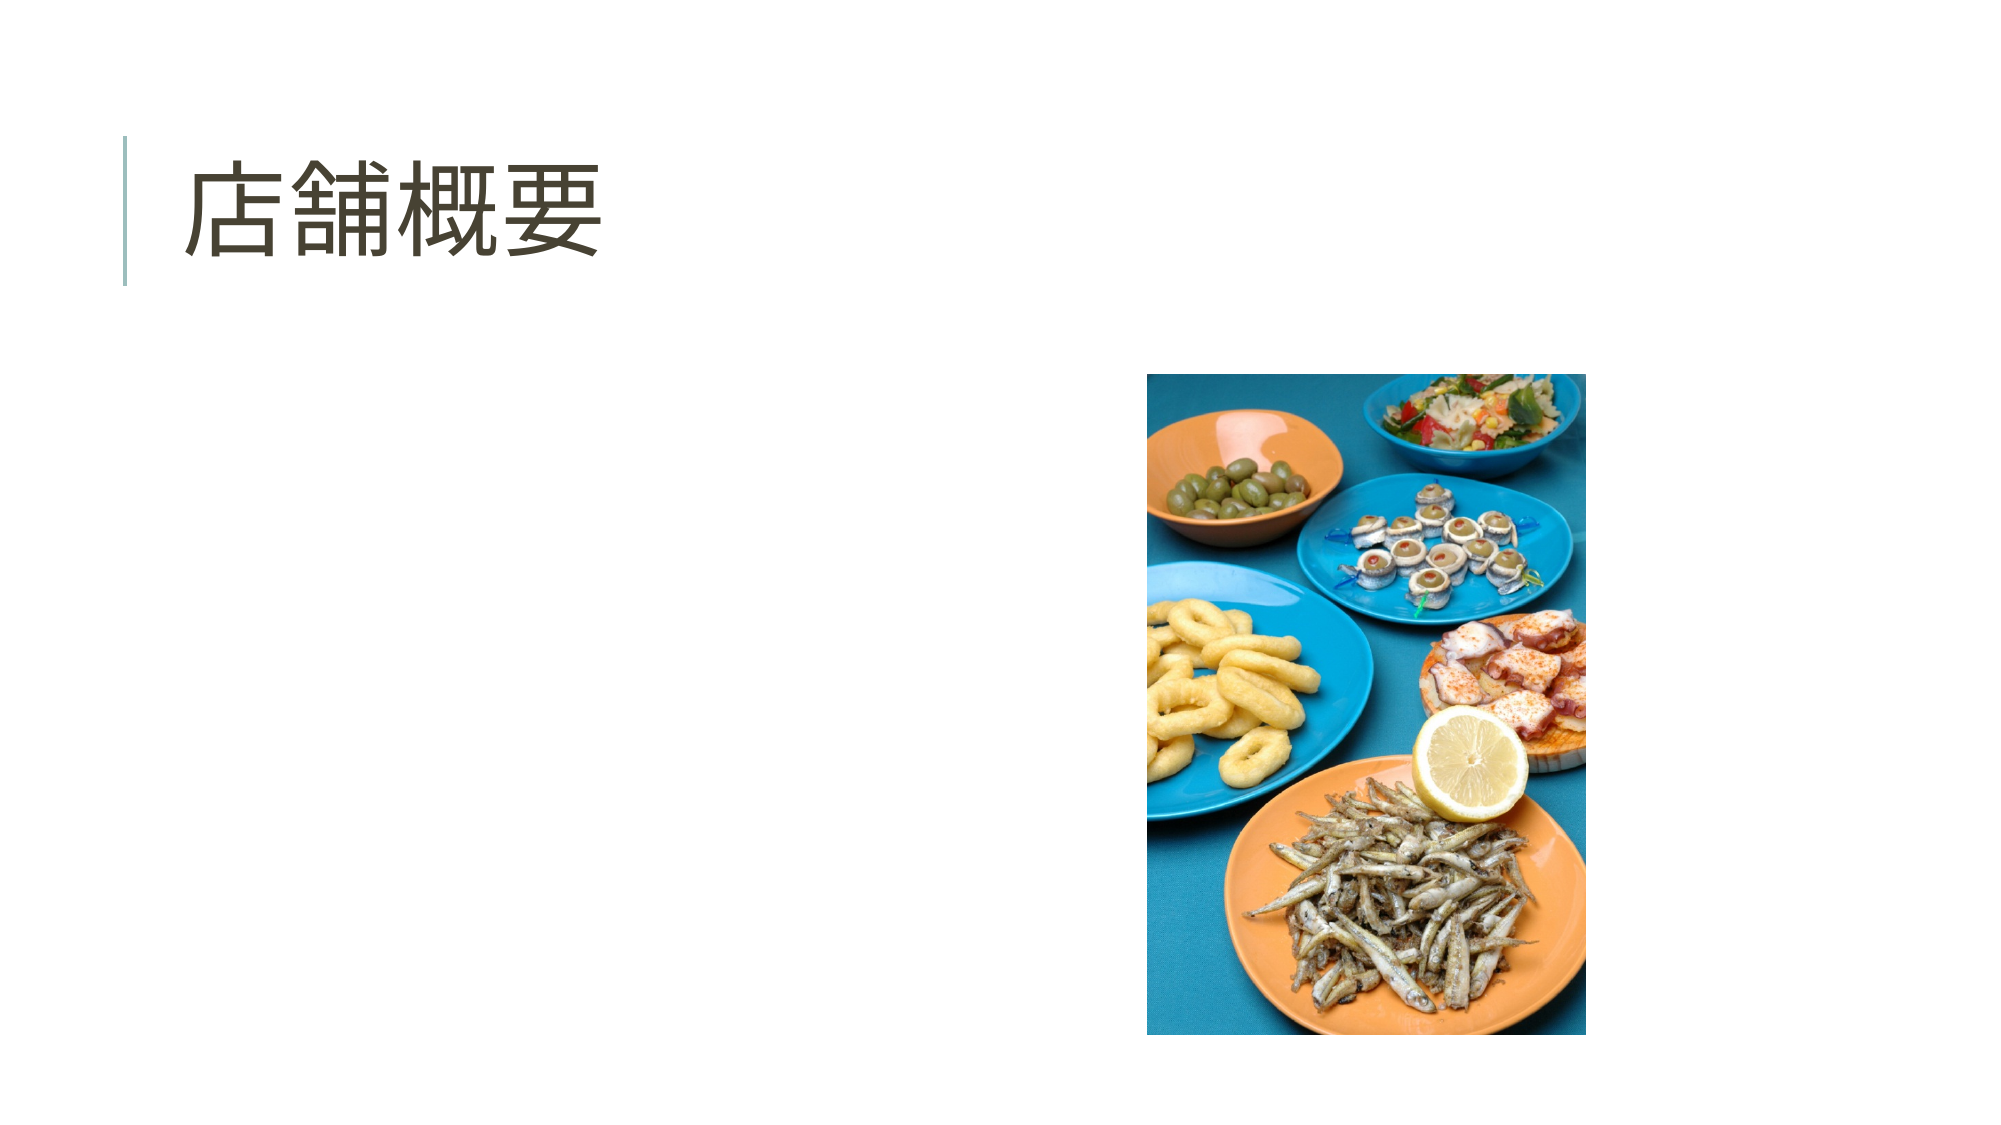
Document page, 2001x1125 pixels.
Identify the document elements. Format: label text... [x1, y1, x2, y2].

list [1146, 374, 1586, 1036]
title 店舗概要 [168, 96, 1763, 342]
